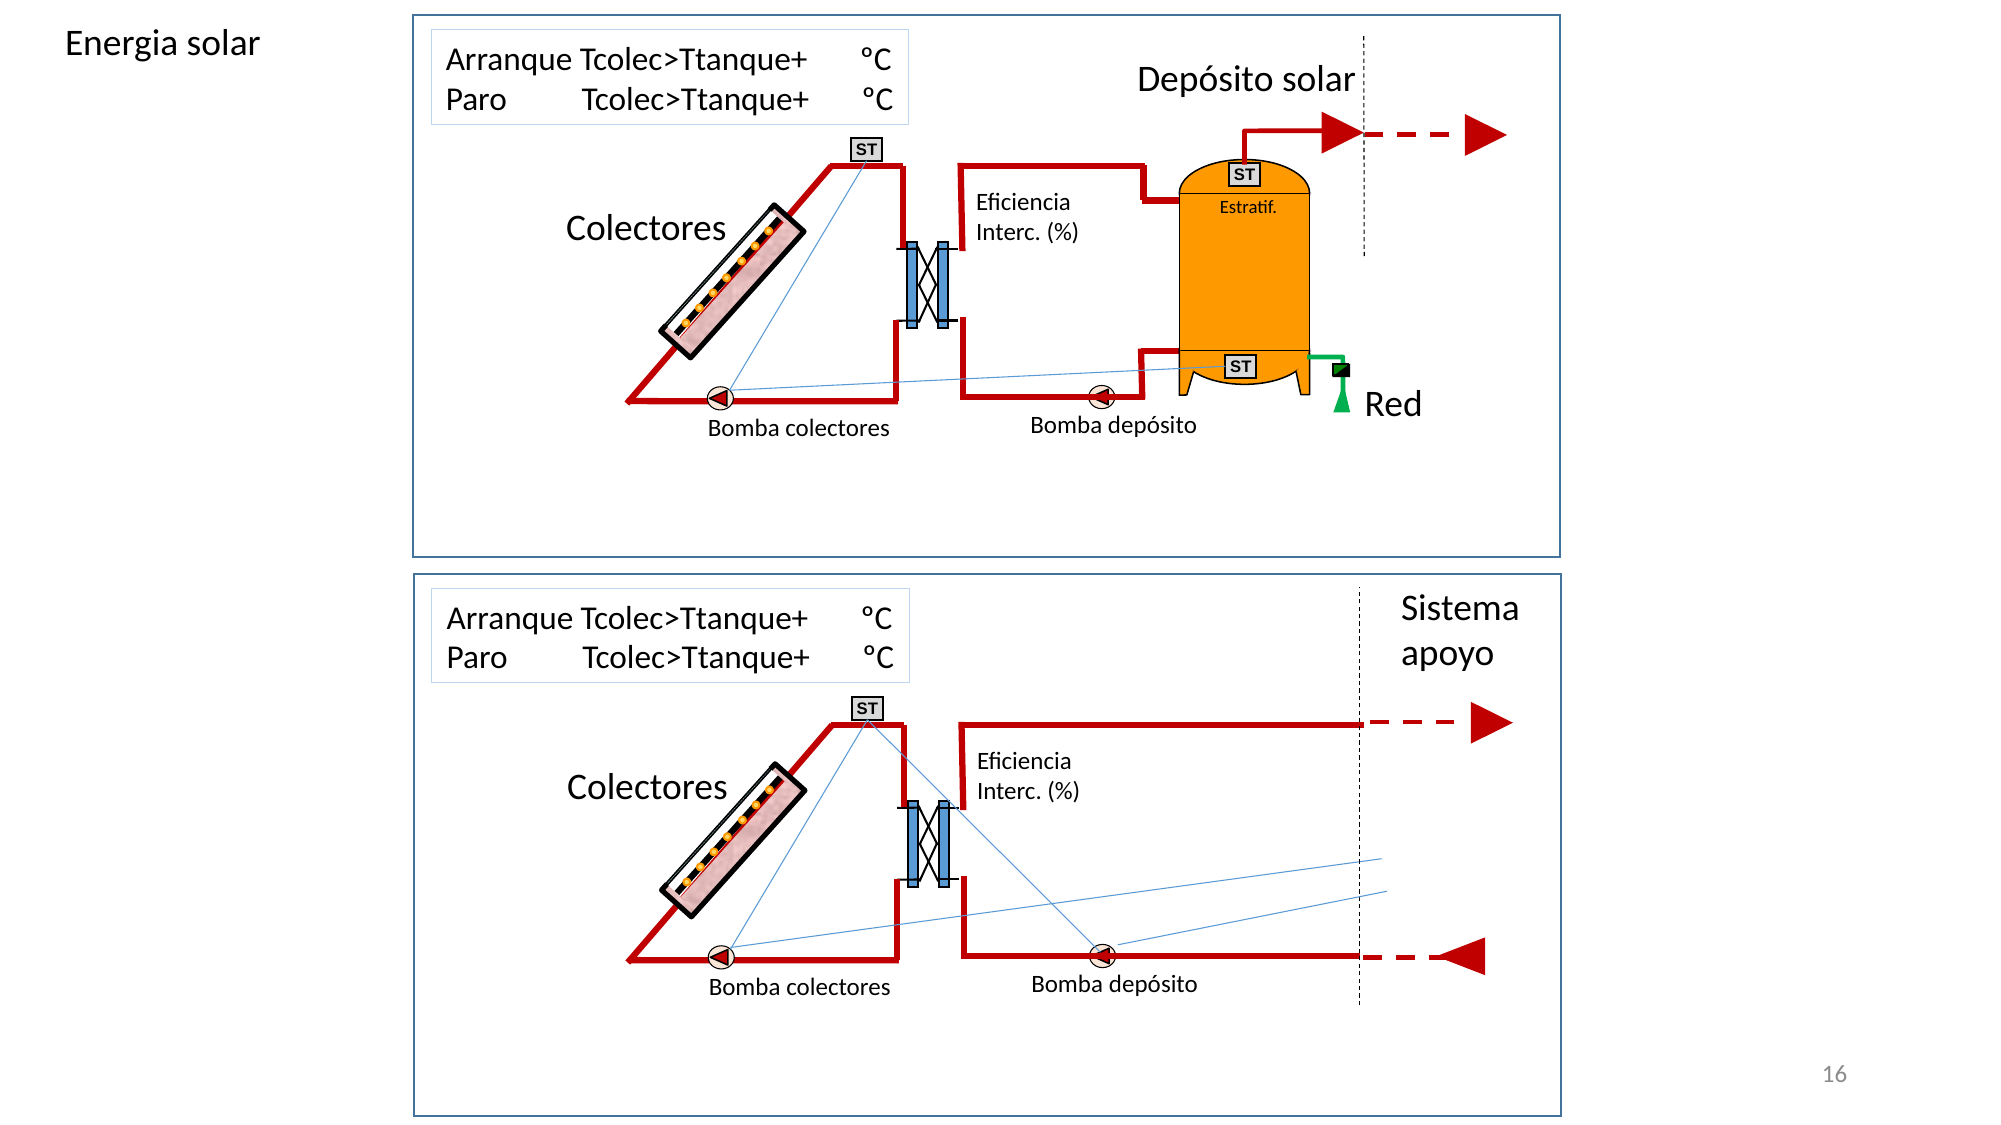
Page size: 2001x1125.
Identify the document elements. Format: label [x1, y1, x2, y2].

text_box [413, 573, 1562, 1117]
slide_number [1562, 1042, 1863, 1103]
text_box [50, 10, 277, 71]
text_box [412, 14, 1561, 558]
